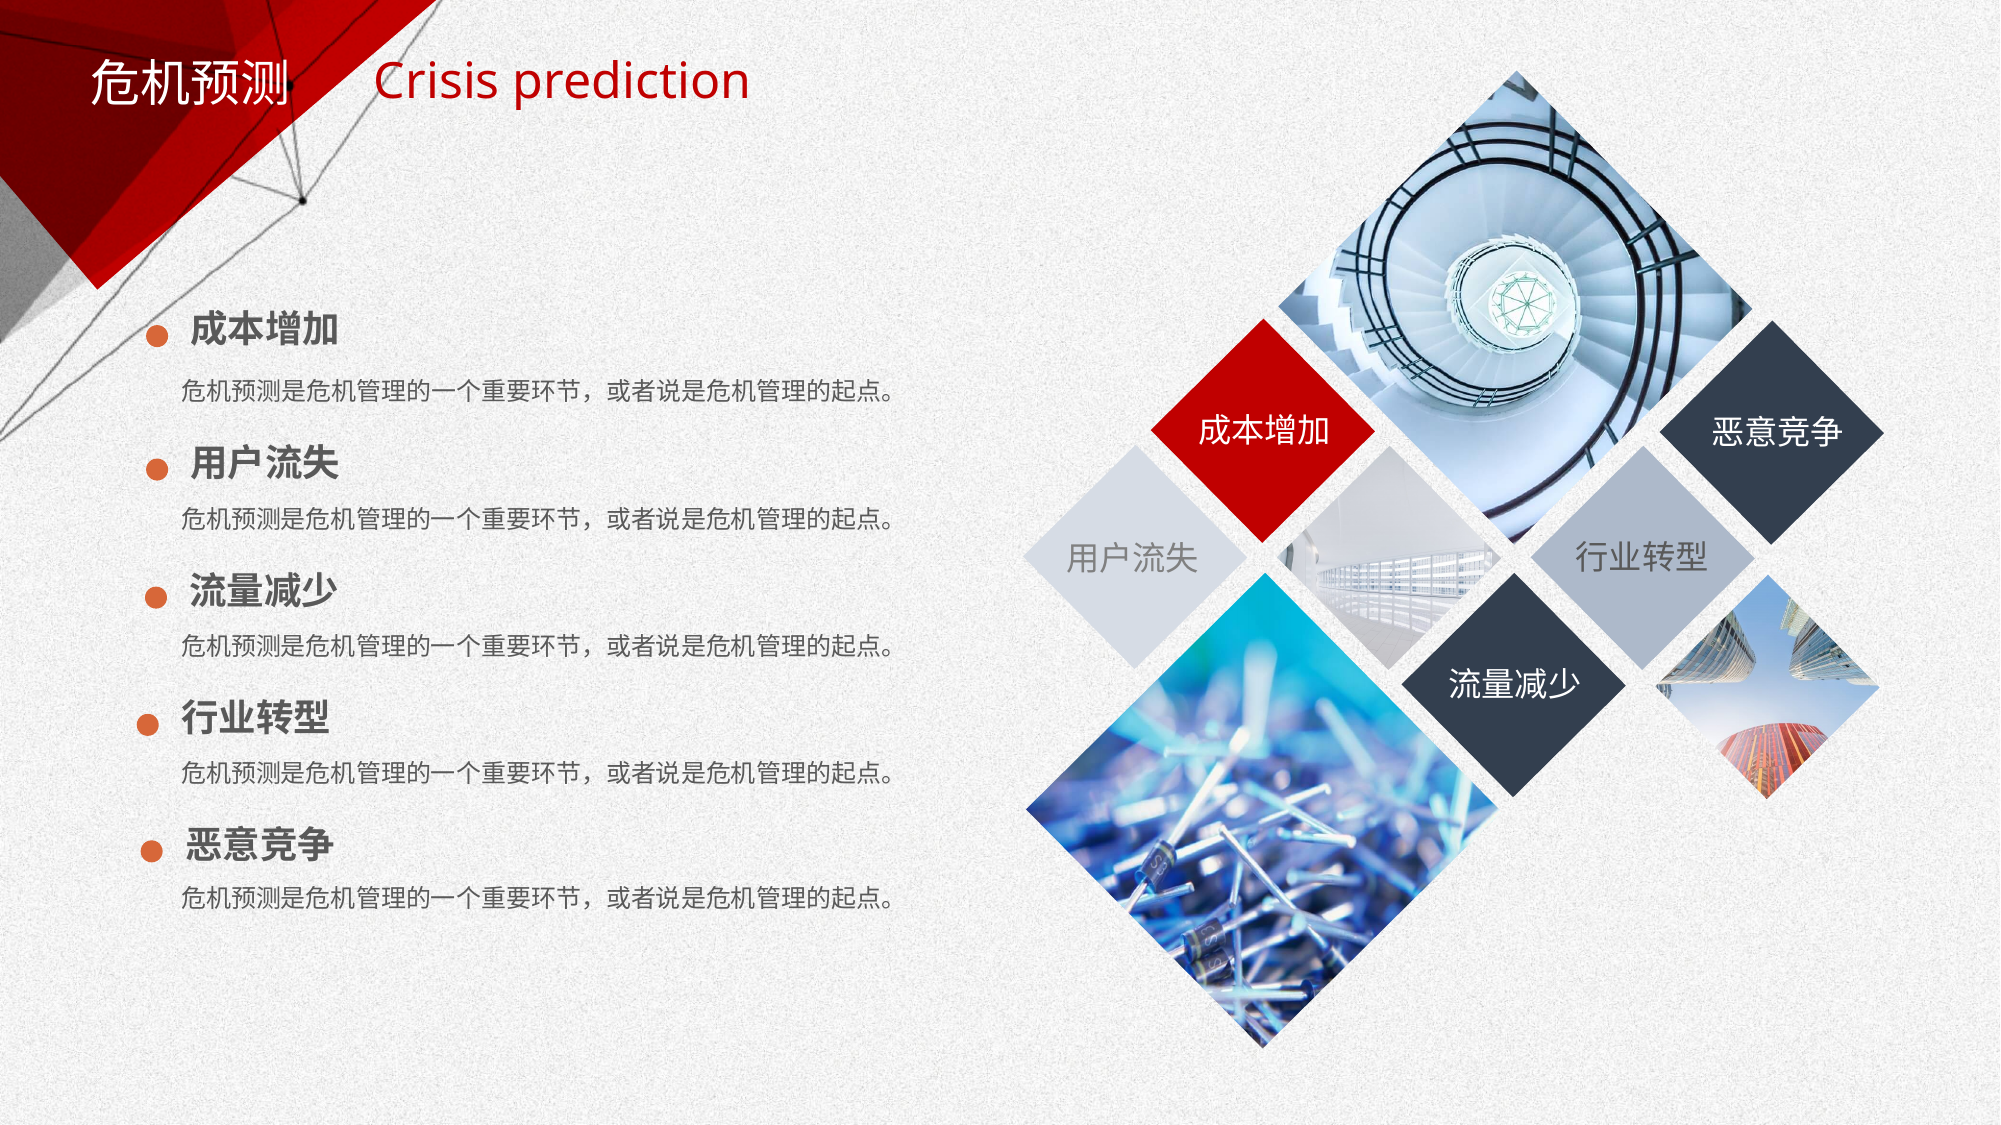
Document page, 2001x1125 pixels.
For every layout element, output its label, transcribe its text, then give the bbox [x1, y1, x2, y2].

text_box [127, 297, 962, 414]
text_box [127, 686, 934, 796]
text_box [1005, 139, 1906, 979]
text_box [127, 813, 934, 921]
picture [0, 0, 2001, 1125]
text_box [127, 431, 934, 542]
text_box Crisis prediction [528, 41, 884, 116]
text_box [127, 559, 934, 669]
